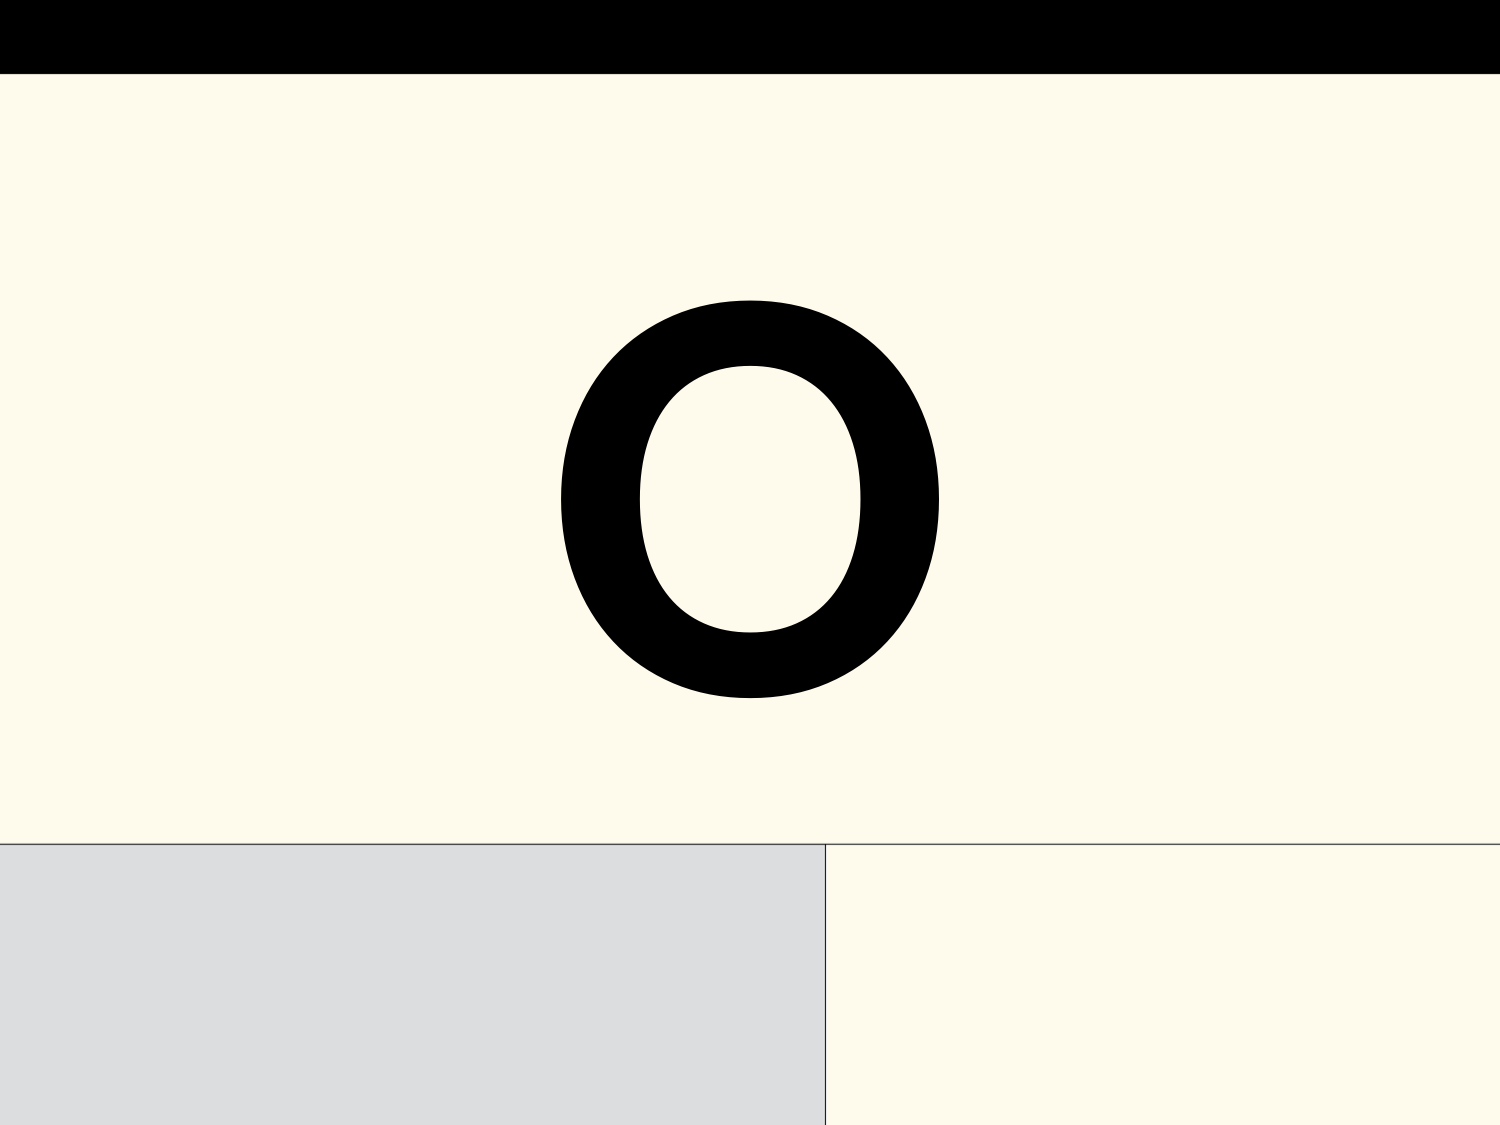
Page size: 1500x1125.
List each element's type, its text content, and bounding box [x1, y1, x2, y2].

picture [0, 0, 1500, 1125]
text_box O [125, 87, 1375, 750]
